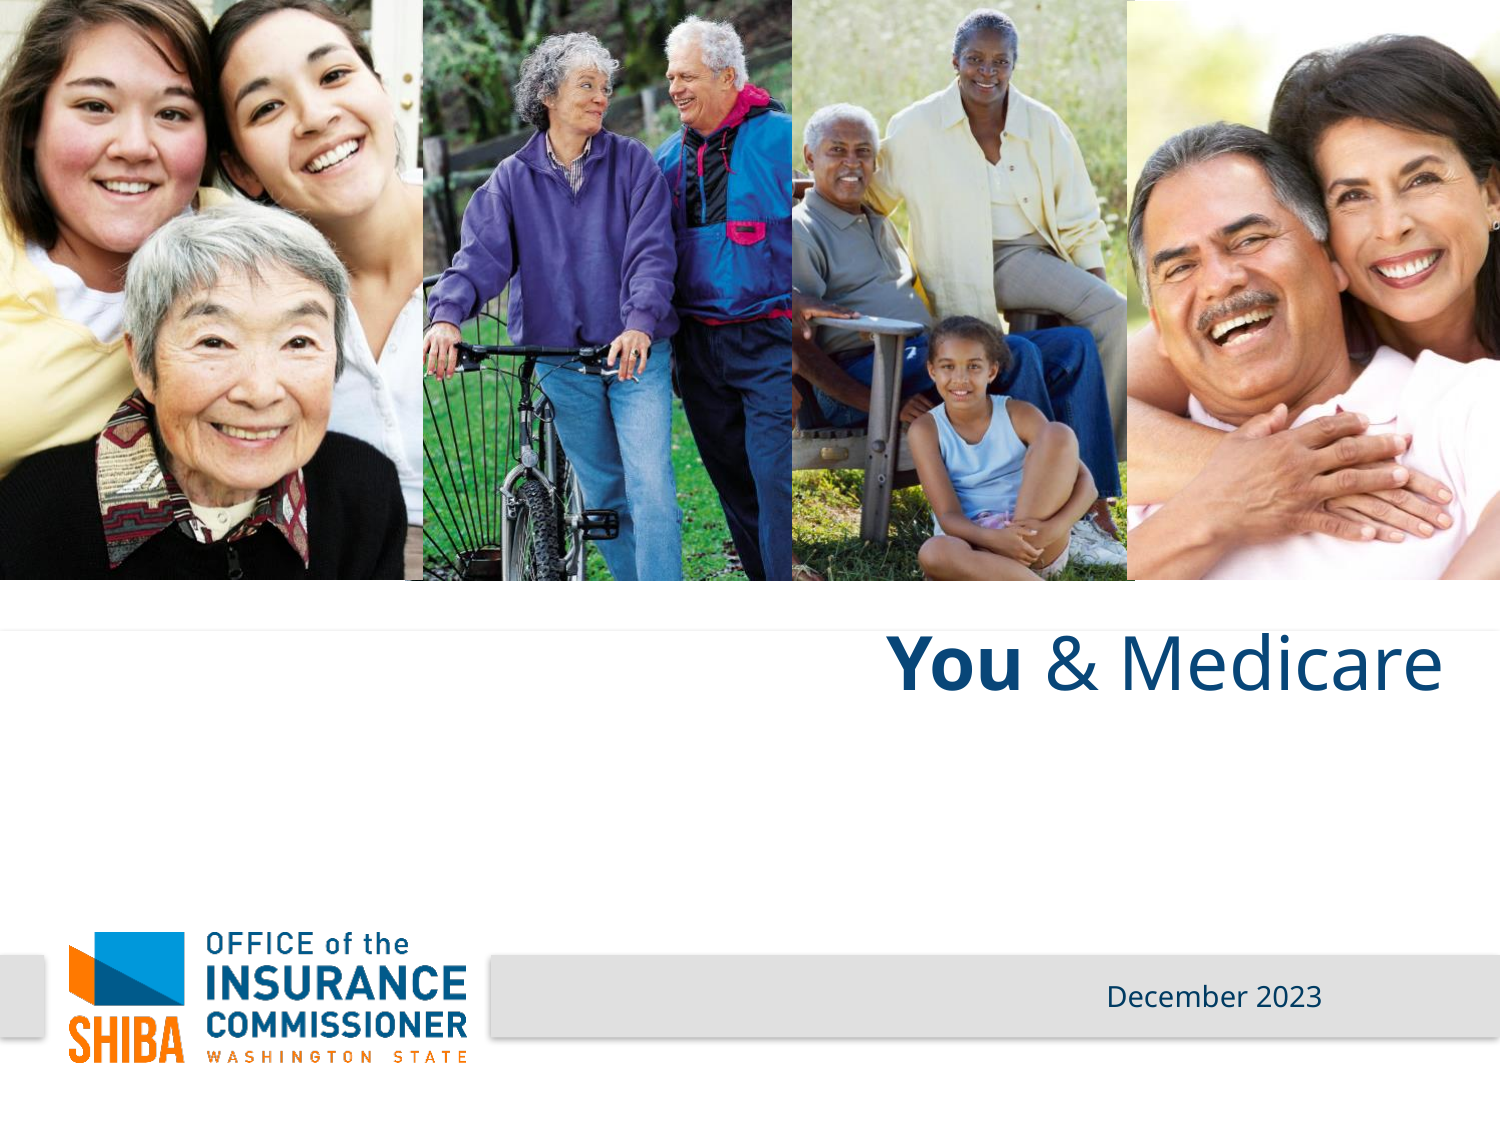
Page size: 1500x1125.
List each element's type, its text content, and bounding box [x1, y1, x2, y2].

picture [69, 932, 467, 1063]
text_box December 2023 [1091, 971, 1465, 1021]
title You & Medicare [513, 615, 1445, 847]
picture [0, 0, 1500, 581]
